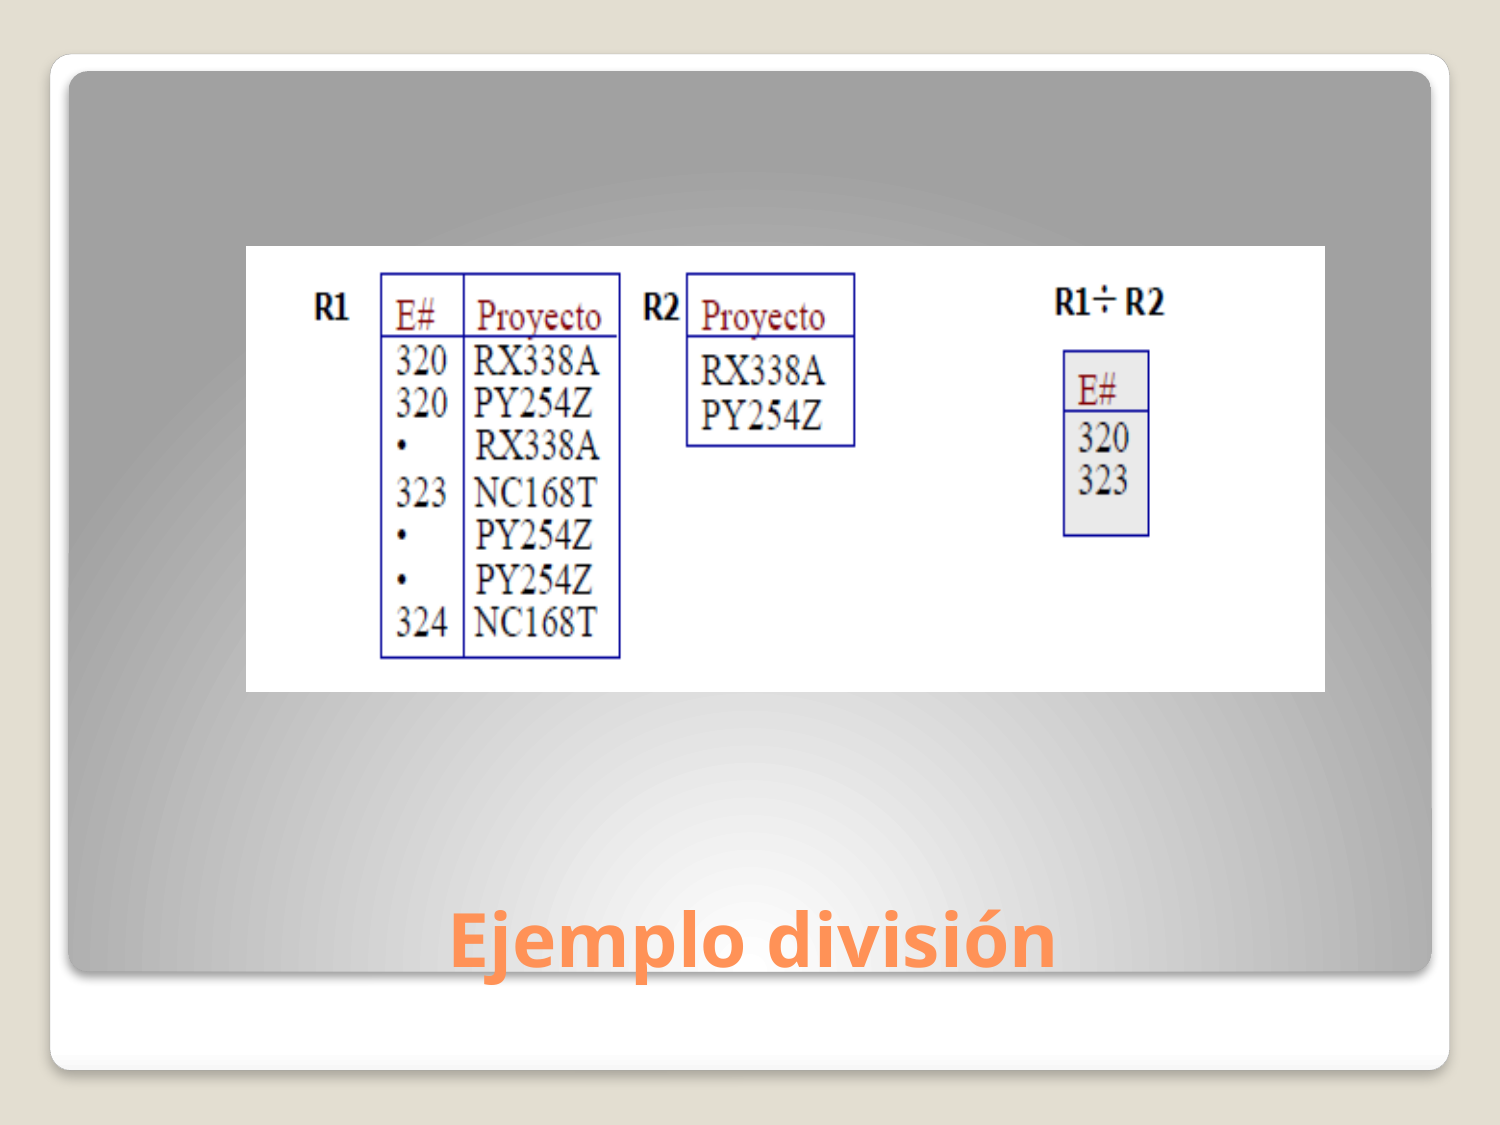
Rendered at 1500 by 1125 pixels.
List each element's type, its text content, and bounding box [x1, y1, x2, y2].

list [245, 245, 1325, 692]
title Ejemplo división [82, 817, 1425, 990]
